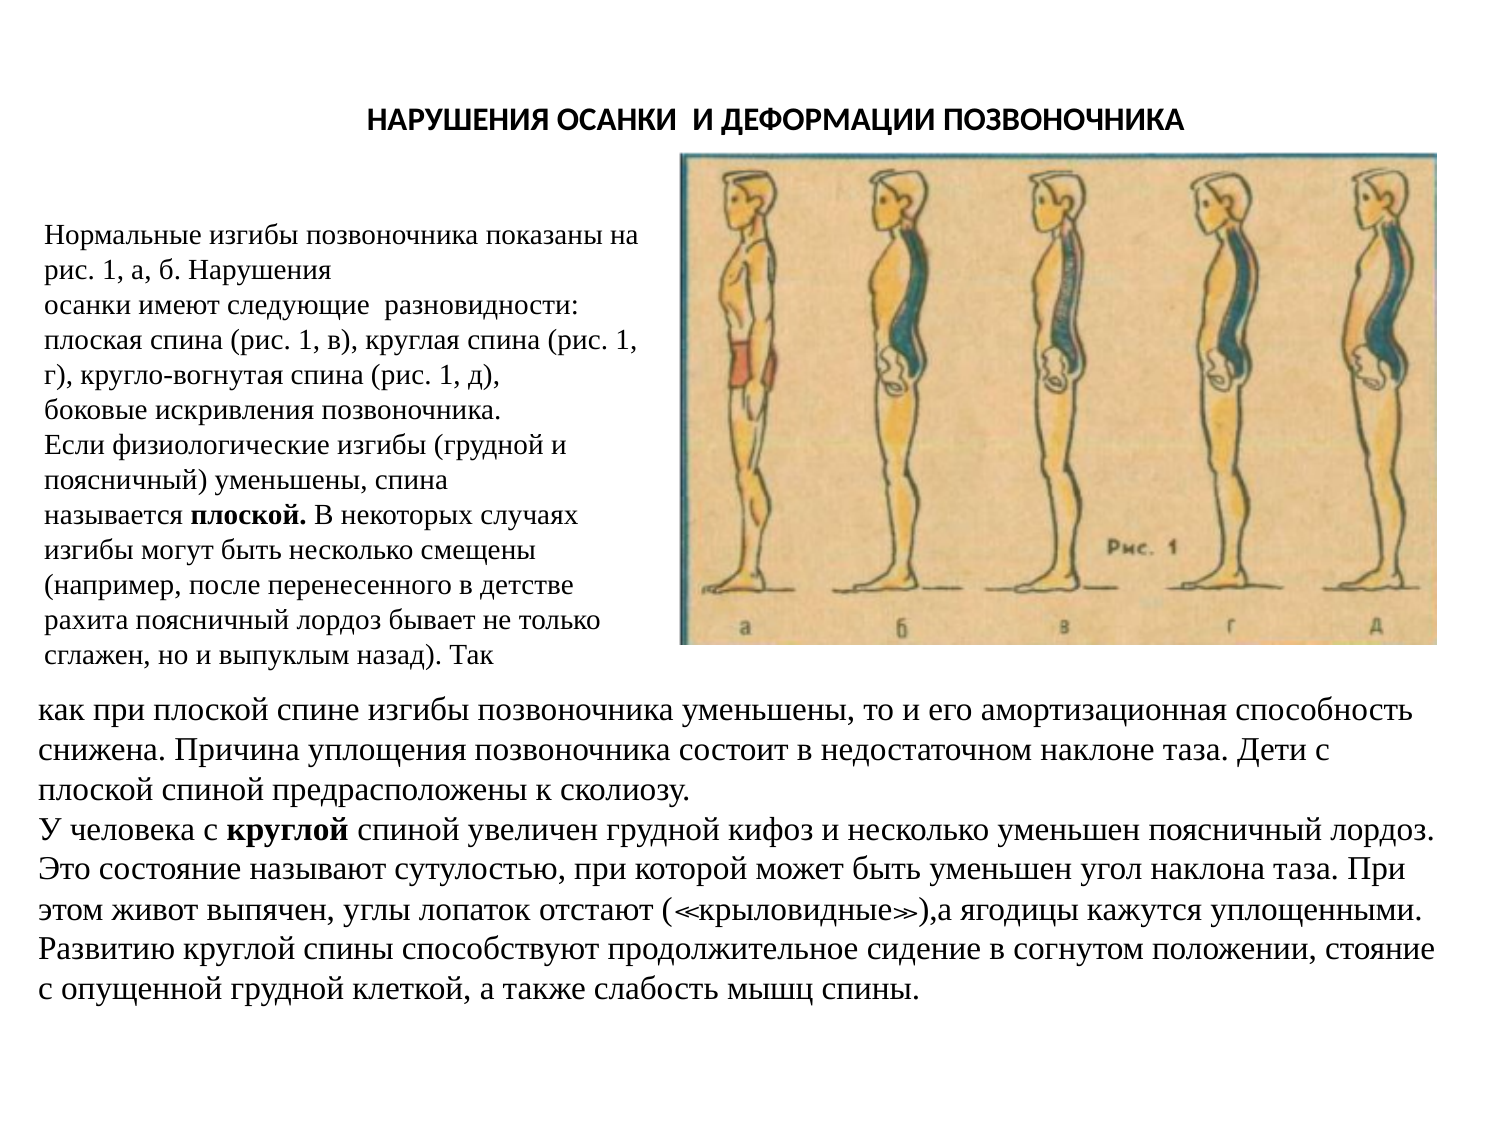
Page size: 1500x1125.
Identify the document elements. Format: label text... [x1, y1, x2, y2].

text_box Нормальные изгибы позвоночника показаны на рис. 1, а, б. Нарушения осанки имеют следующие разновидности: плоская спина (рис. 1, в), круглая спина (рис. 1, г), кругло-вогнутая спина (рис. 1, д), боковые искривления позвоночника. Если физиологические изгибы (грудной и поясничный) уменьшены, спина называется плоской. В некоторых случаях изгибы могут быть несколько смещены (например, после перенесенного в детстве рахита поясничный лордоз бывает не только сглажен, но и выпуклым назад). Так [29, 208, 662, 678]
title НАРУШЕНИЯ ОСАНКИ И ДЕФОРМАЦИИ ПОЗВОНОЧНИКА [53, 90, 1500, 185]
text_box как при плоской спине изгибы позвоночника уменьшены, то и его амортизационная способность снижена. Причина уплощения позвоночника состоит в недостаточном наклоне таза. Дети с плоской спиной предрасположены к сколиозу. У человека с круглой спиной увеличен грудной кифоз и несколько уменьшен поясничный лордоз. Это состояние называют сутулостью, при которой может быть уменьшен угол наклона таза. При этом живот выпячен, углы лопаток отстают (≪крыловидные≫),а ягодицы кажутся уплощенными. Развитию круглой спины способствуют продолжительное сидение в согнутом положении, стояние с опущенной грудной клеткой, а также слабость мышц спины. [23, 679, 1453, 1054]
picture [679, 152, 1438, 645]
